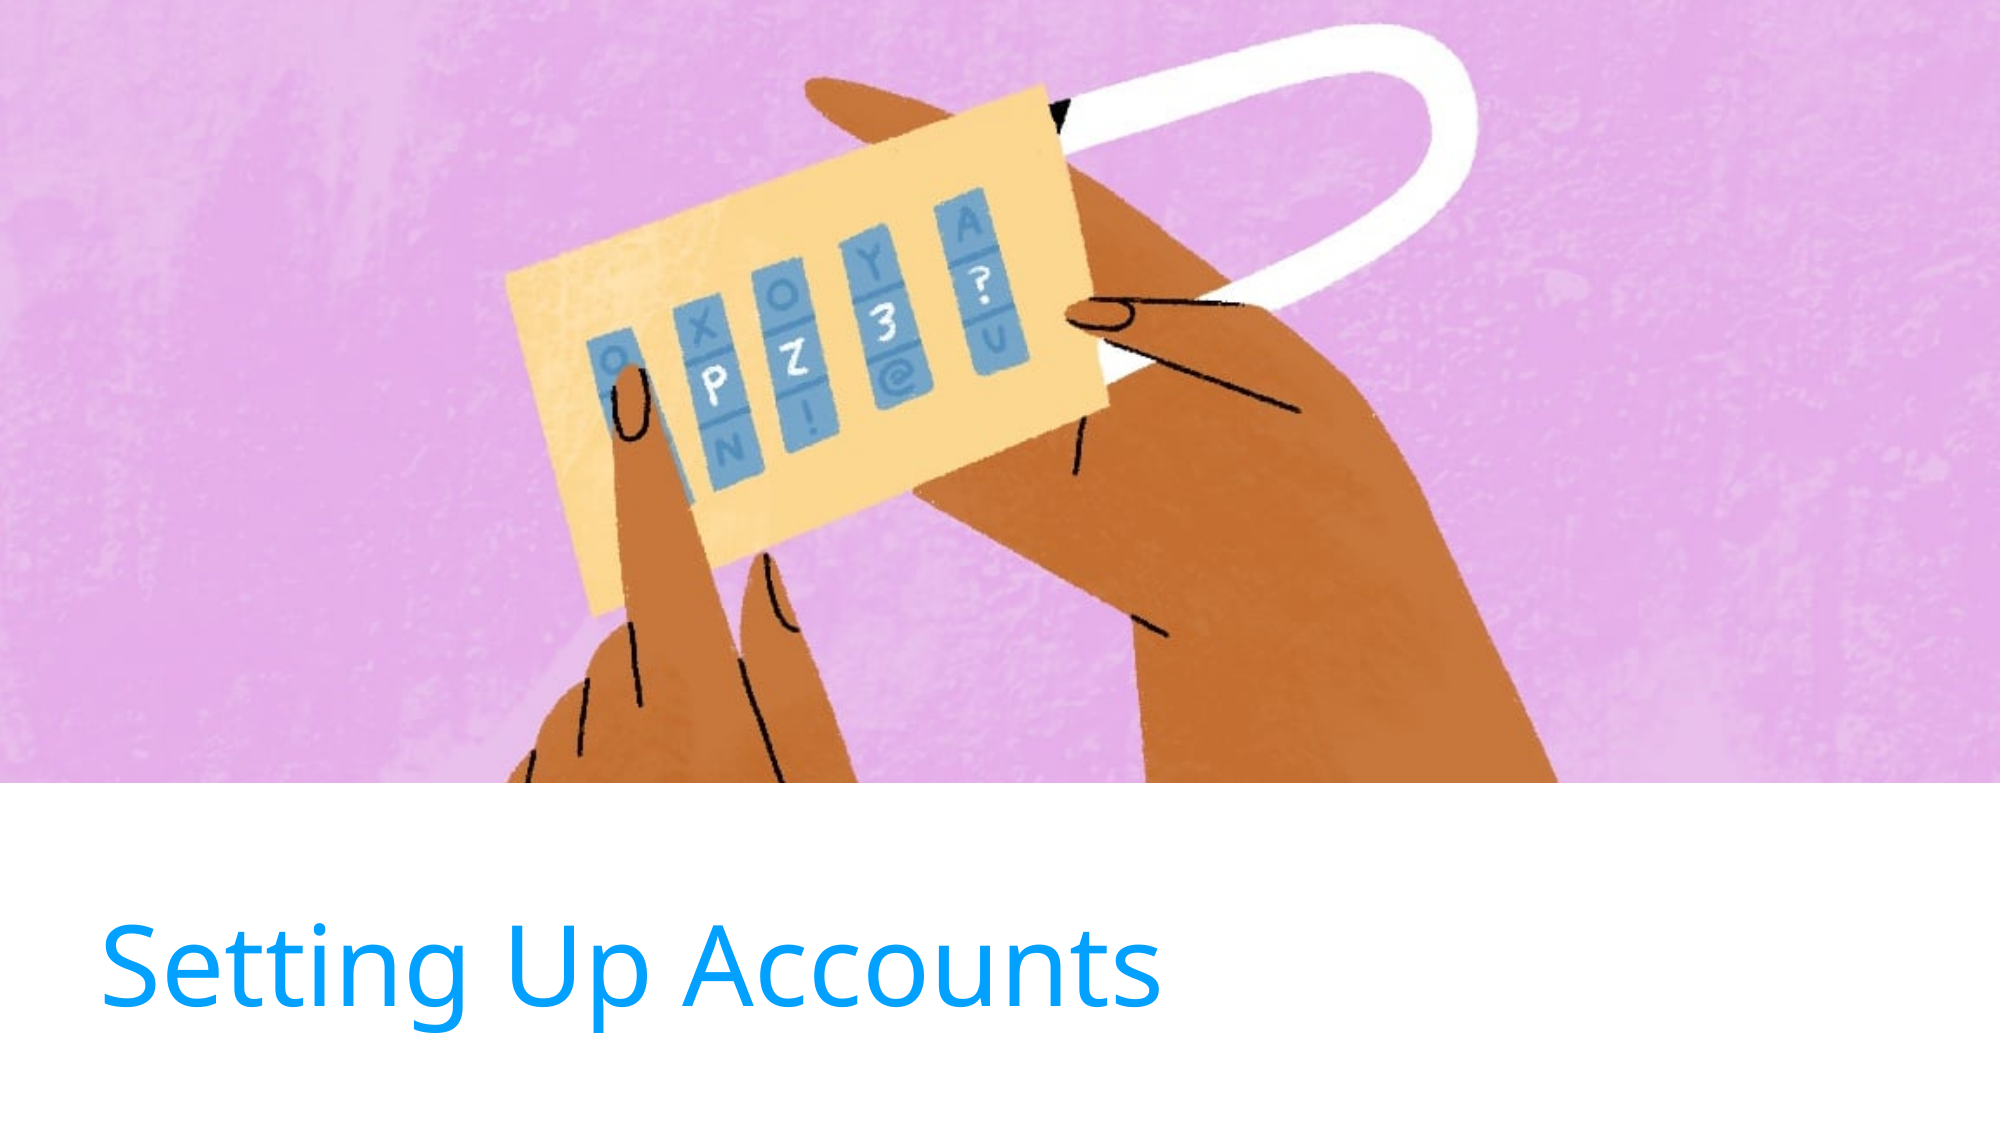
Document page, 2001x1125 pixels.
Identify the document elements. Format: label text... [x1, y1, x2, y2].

picture [0, 0, 2000, 783]
text_box Setting Up Accounts [91, 783, 1892, 1039]
